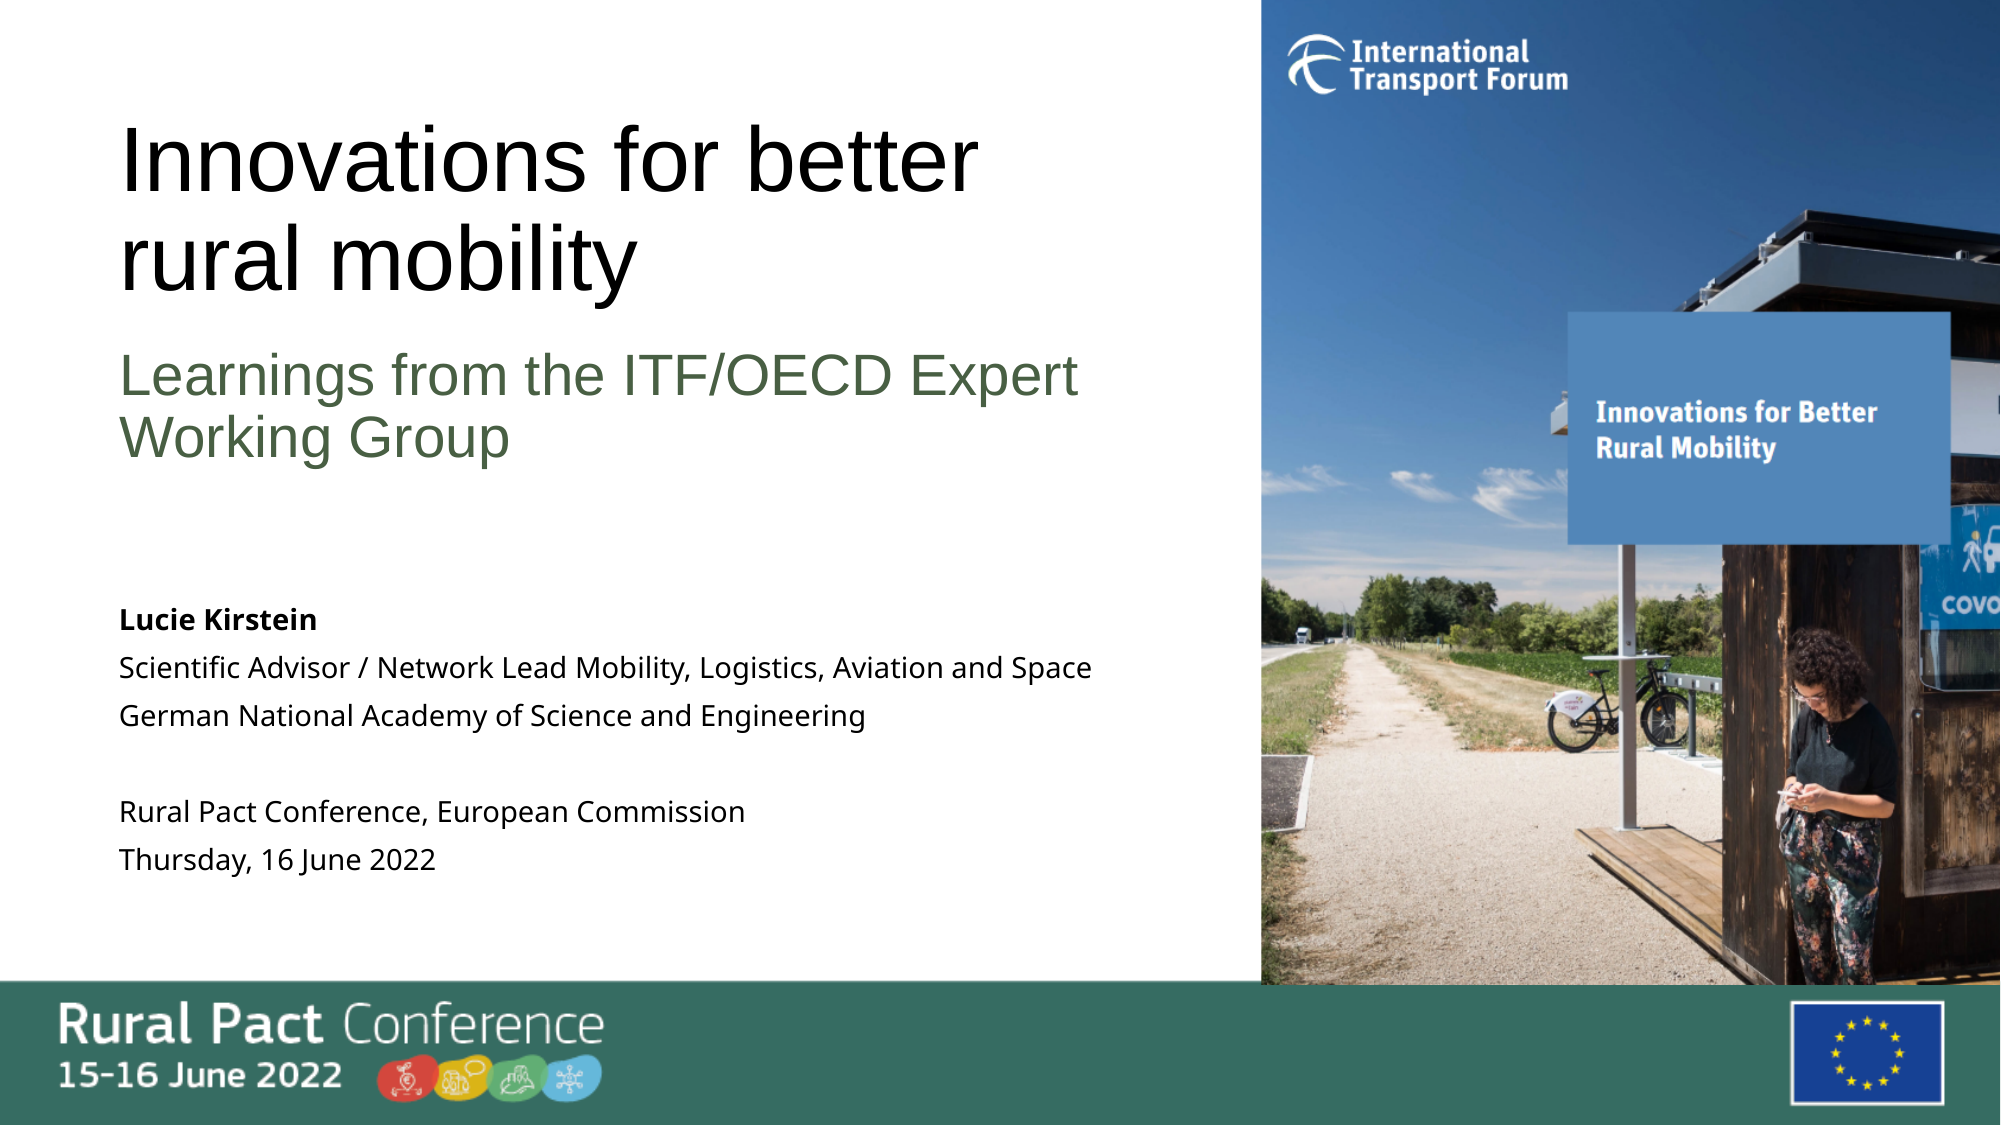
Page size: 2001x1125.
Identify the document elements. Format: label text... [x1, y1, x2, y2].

title Innovations for better rural mobility [104, 76, 1171, 318]
picture [0, 0, 2001, 1125]
text_box Lucie Kirstein Scientific Advisor / Network Lead Mobility, Logistics, Aviation and Space German National Academy of Science and Engineering Rural Pact Conference, European Commission Thursday, 16 June 2022 [104, 586, 1132, 938]
subtitle Learnings from the ITF/OECD Expert Working Group [104, 337, 1203, 513]
